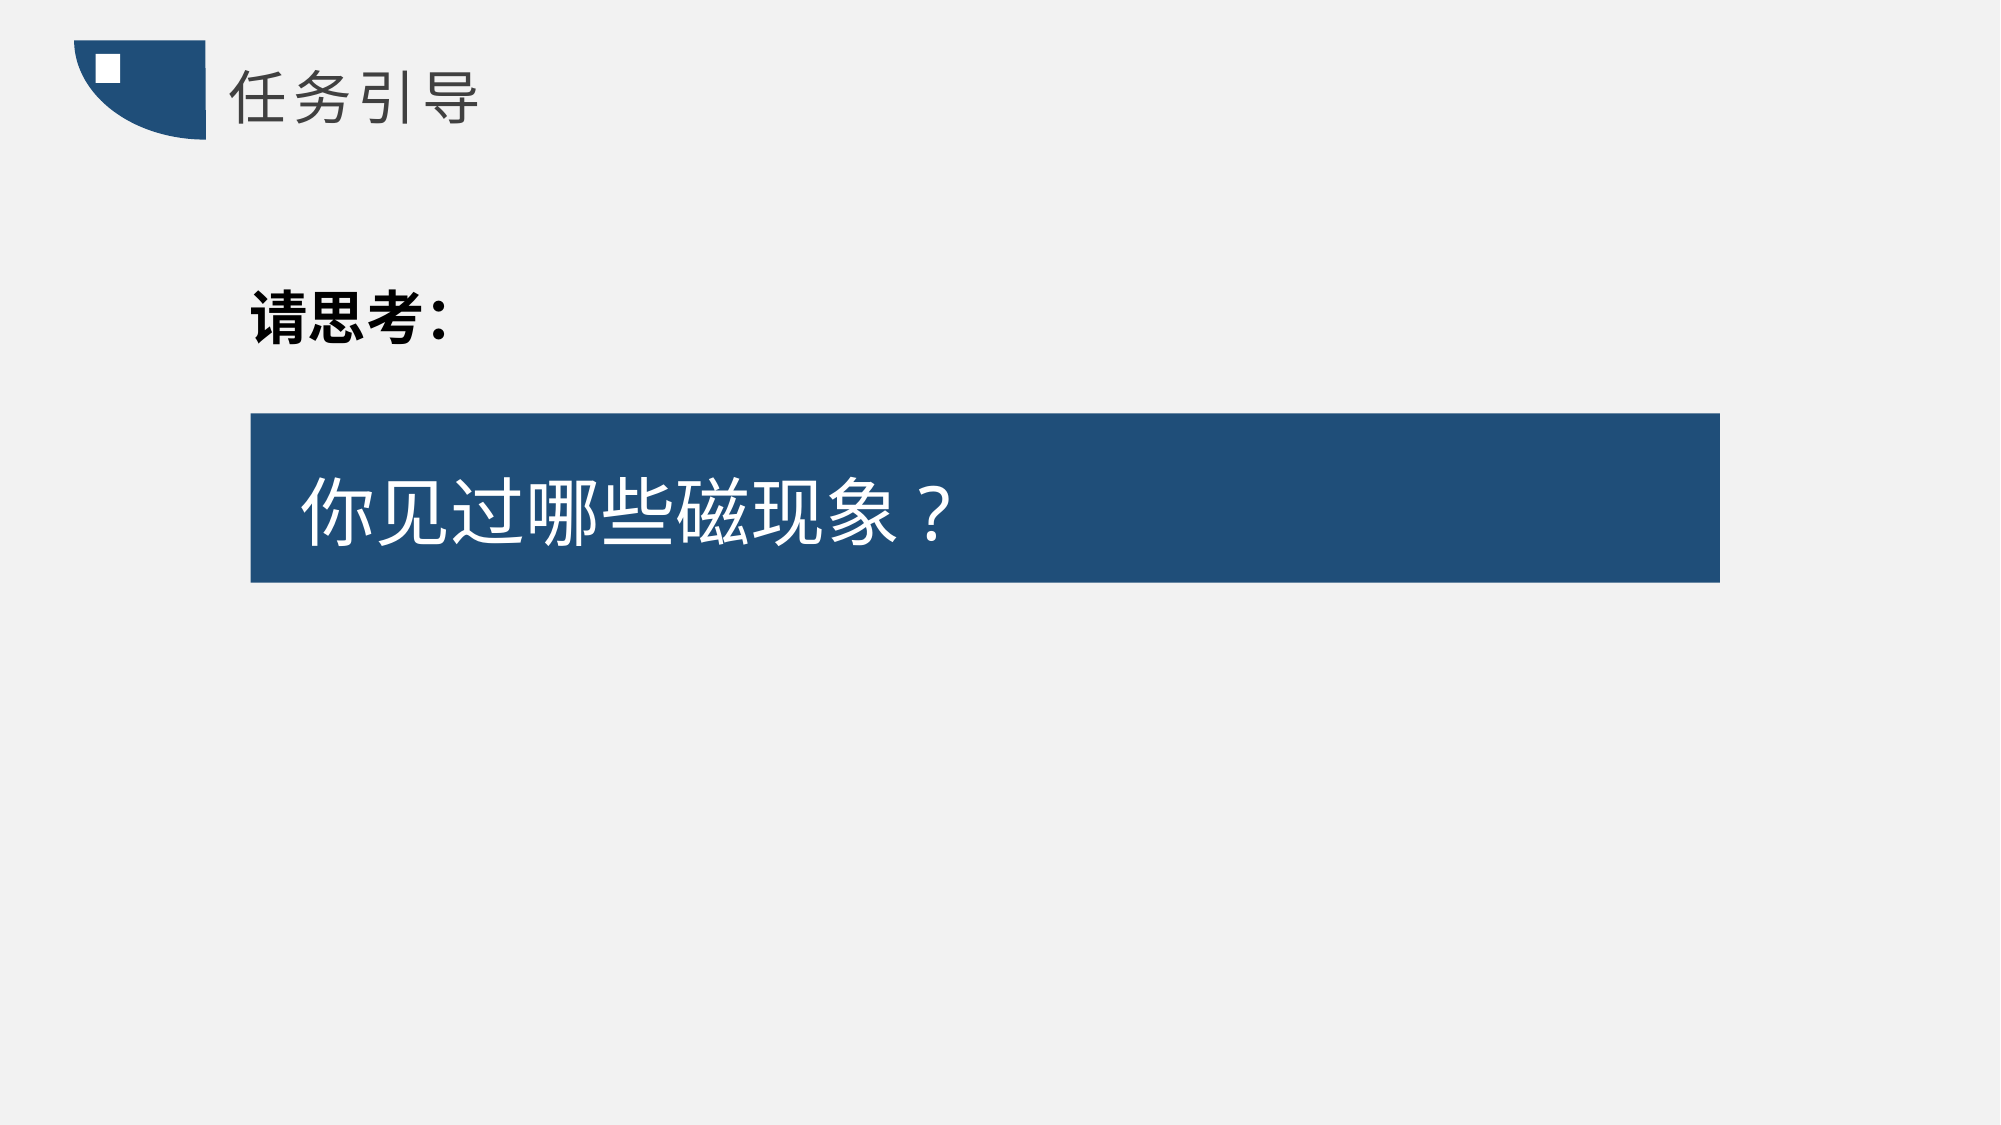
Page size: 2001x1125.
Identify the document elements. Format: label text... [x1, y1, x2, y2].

text_box 请思考： [235, 239, 1705, 359]
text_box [74, 0, 815, 140]
text_box 你见过哪些磁现象? [250, 413, 1720, 583]
